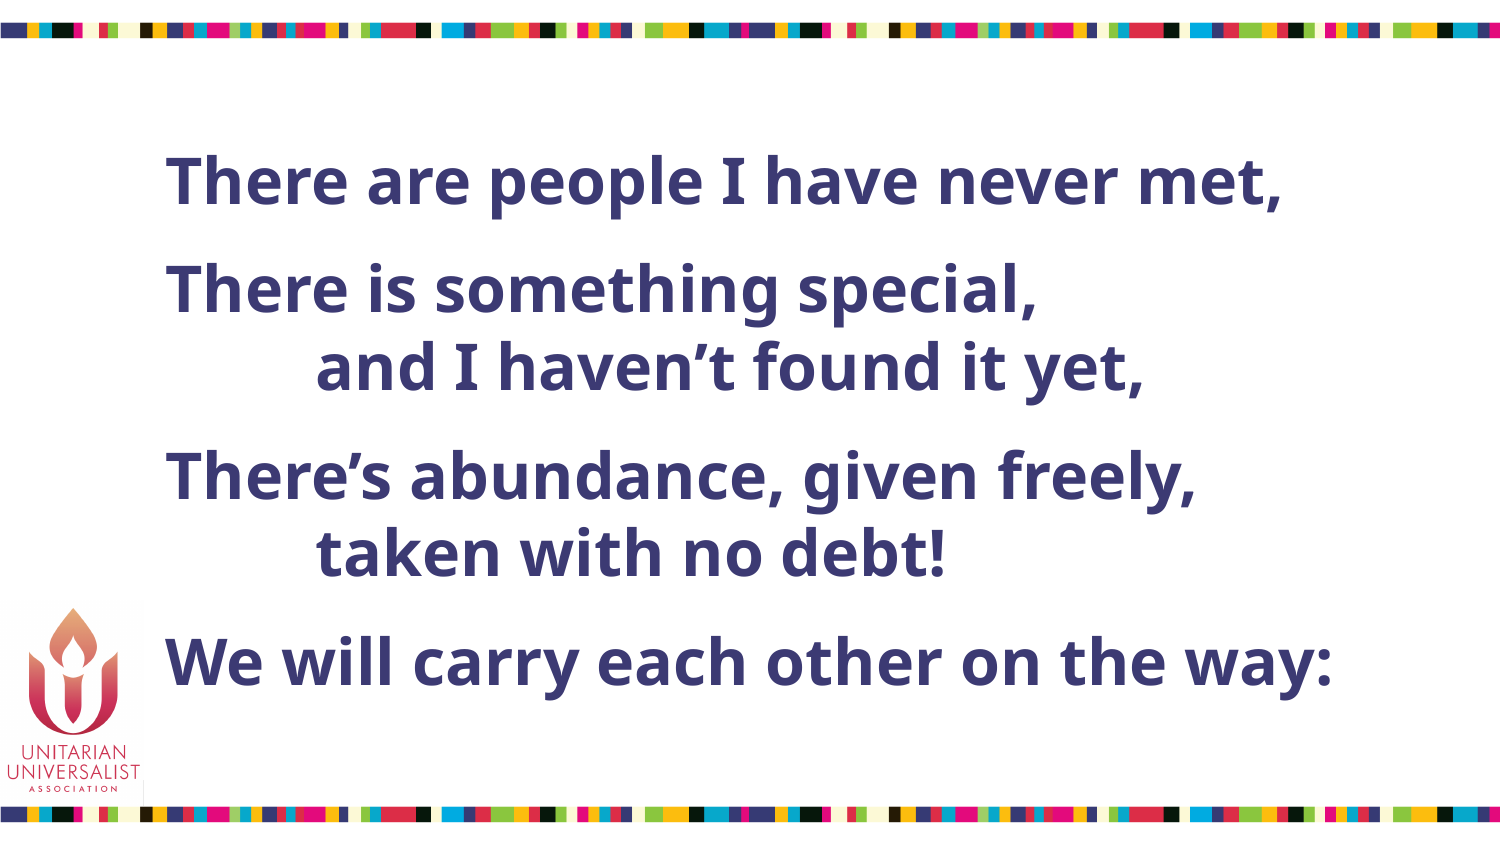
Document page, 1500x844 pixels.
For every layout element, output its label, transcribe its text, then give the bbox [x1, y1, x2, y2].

picture [0, 600, 1500, 824]
text_box There are people I have never met, There is something special, and I haven’t found it yet, There’s abundance, given freely, taken with no debt! We will carry each other on the way: [150, 124, 1495, 714]
picture [0, 22, 1500, 40]
